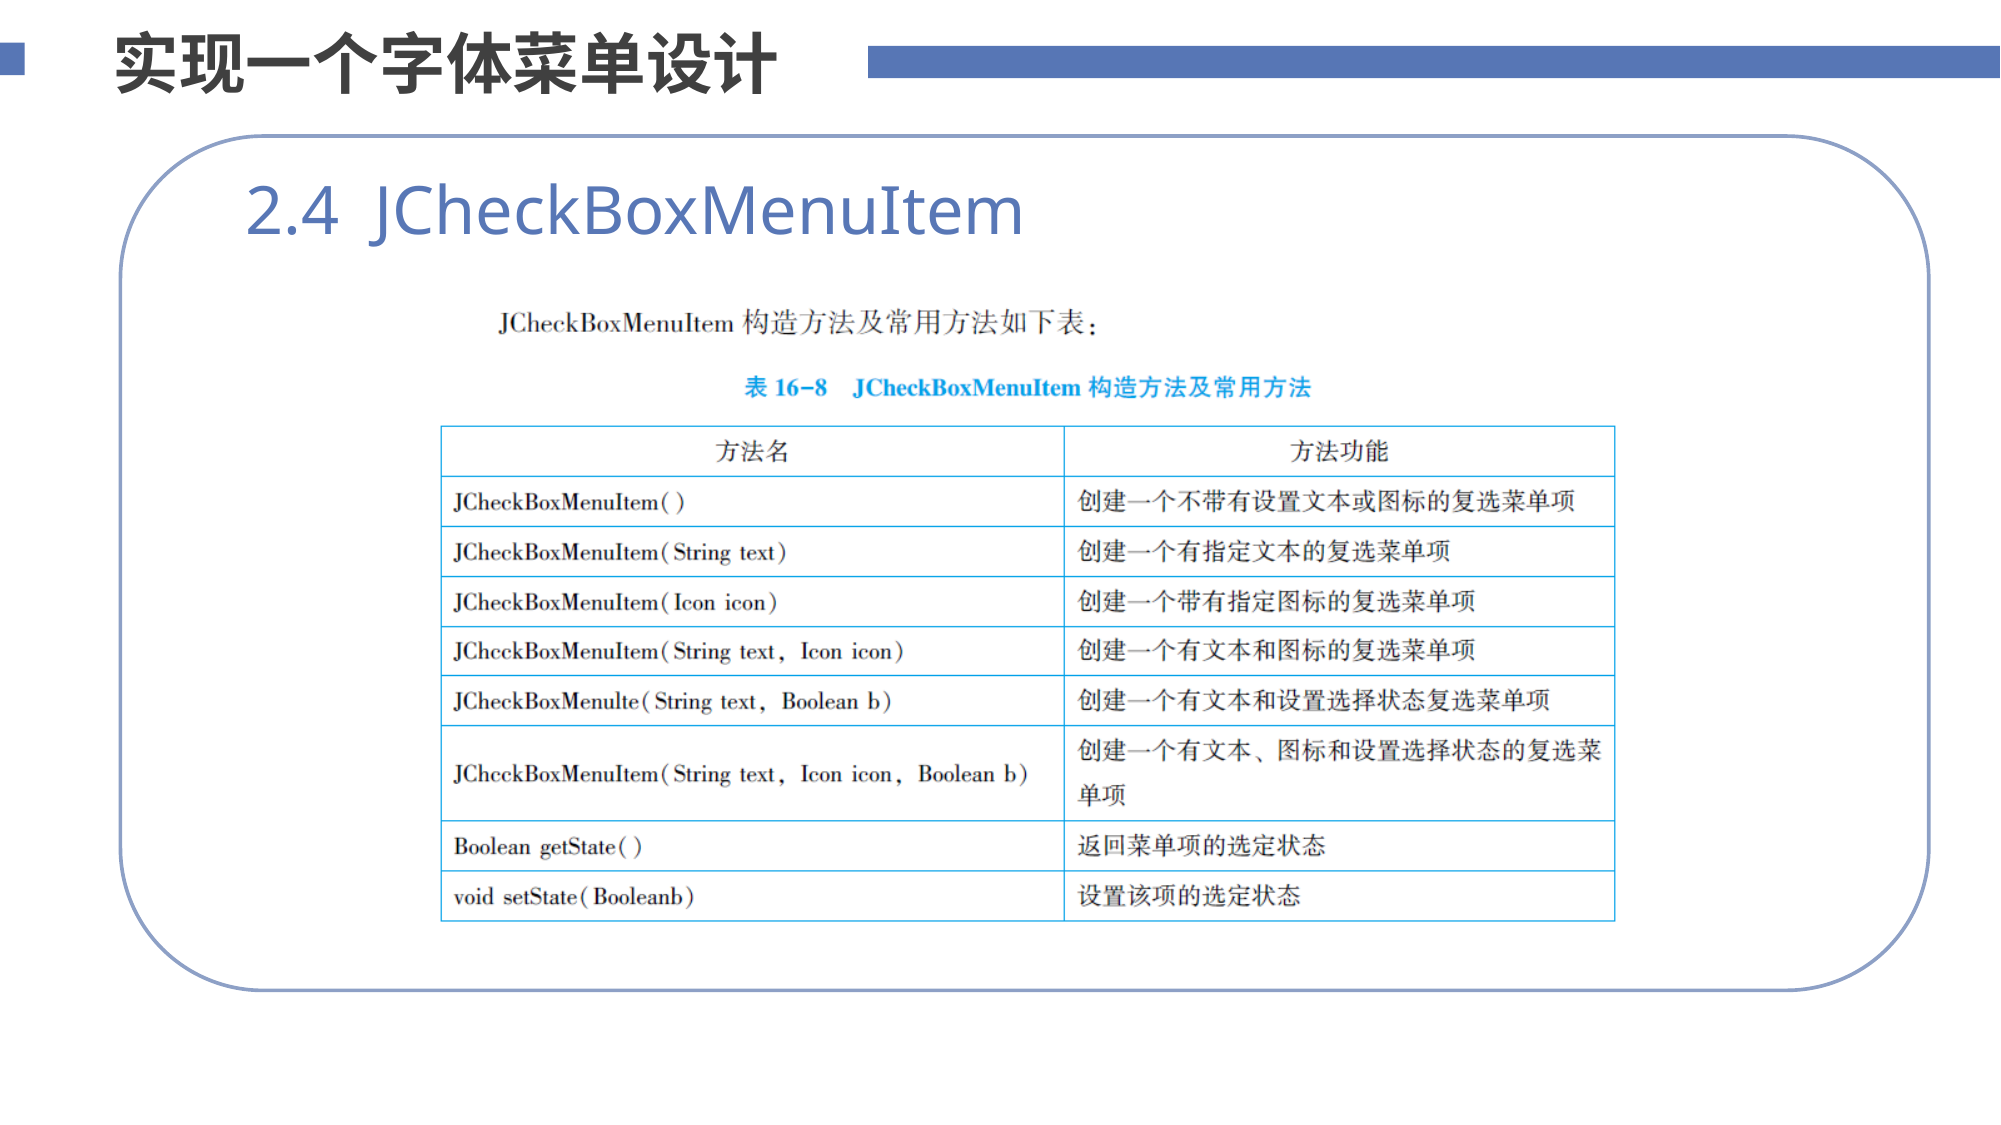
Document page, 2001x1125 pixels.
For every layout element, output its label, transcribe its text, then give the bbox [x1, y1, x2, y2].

text_box [119, 135, 1930, 992]
picture [421, 288, 1628, 938]
text_box 实现一个字体菜单设计 [112, 21, 781, 102]
text_box [867, 45, 2000, 79]
text_box 2.4 JCheckBoxMenuItem [230, 160, 1207, 256]
text_box [0, 41, 26, 76]
